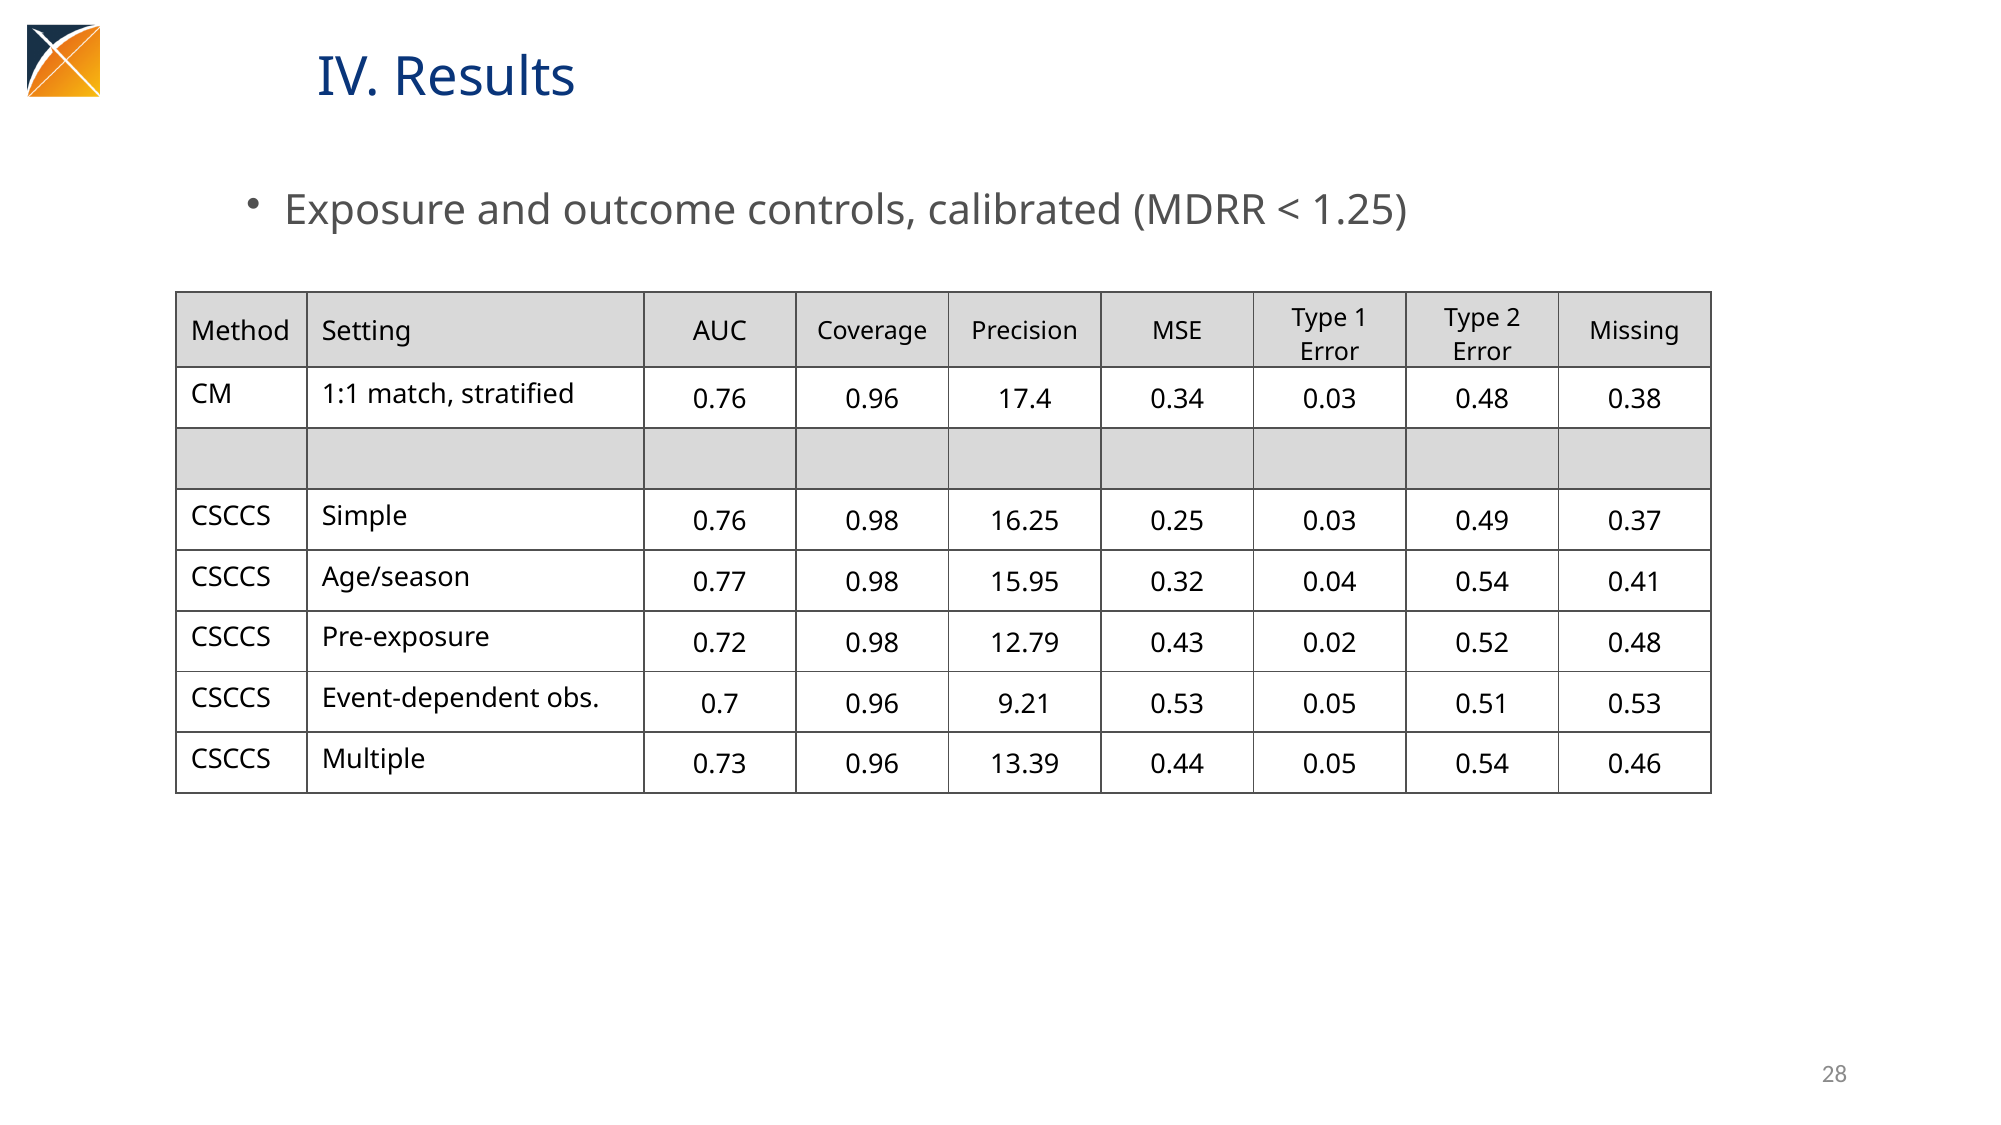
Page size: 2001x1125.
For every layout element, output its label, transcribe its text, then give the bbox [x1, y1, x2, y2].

table_cell 0.32 [1102, 551, 1253, 610]
table_cell 0.54 [1407, 733, 1558, 792]
table_cell 15.95 [949, 551, 1100, 610]
text_box IV. Results [317, 41, 1683, 110]
table_cell [1102, 429, 1253, 488]
table_cell 0.03 [1254, 490, 1405, 549]
table_cell 0.98 [797, 551, 948, 610]
table_cell 16.25 [949, 490, 1100, 549]
table_cell Event-dependent obs. [308, 672, 643, 731]
table_cell 0.76 [645, 368, 795, 427]
table_cell Multiple [308, 733, 643, 792]
table_cell 0.53 [1559, 672, 1710, 731]
table_cell CSCCS [177, 612, 306, 671]
table_cell 0.51 [1407, 672, 1558, 731]
table_cell Age/season [308, 551, 643, 610]
table_cell 0.04 [1254, 551, 1405, 610]
table_cell 12.79 [949, 612, 1100, 671]
table_header AUC [645, 293, 795, 366]
table_cell [1559, 429, 1710, 488]
table_cell 9.21 [949, 672, 1100, 731]
table_cell 0.72 [645, 612, 795, 671]
table_cell 0.05 [1254, 733, 1405, 792]
table_cell 0.48 [1559, 612, 1710, 671]
table_cell [308, 429, 643, 488]
picture [27, 24, 100, 97]
table_header Method [177, 293, 306, 366]
table_cell 1:1 match, stratified [308, 368, 643, 427]
table_cell 0.02 [1254, 612, 1405, 671]
table_cell 0.37 [1559, 490, 1710, 549]
table_cell 0.73 [645, 733, 795, 792]
table_cell 0.48 [1407, 368, 1558, 427]
table_cell 0.38 [1559, 368, 1710, 427]
table_cell [797, 429, 948, 488]
table_header Precision [949, 293, 1100, 366]
table_cell 0.53 [1102, 672, 1253, 731]
table_cell 0.7 [645, 672, 795, 731]
table_header Coverage [797, 293, 948, 366]
table_cell CSCCS [177, 672, 306, 731]
table_cell 0.96 [797, 368, 948, 427]
table_cell [1254, 429, 1405, 488]
table_cell 0.34 [1102, 368, 1253, 427]
table_cell 0.43 [1102, 612, 1253, 671]
table_cell CSCCS [177, 551, 306, 610]
table_cell 0.41 [1559, 551, 1710, 610]
table_header Type 1 Error [1254, 293, 1405, 366]
slide_number 28 [1412, 1042, 1863, 1103]
table_cell Pre-exposure [308, 612, 643, 671]
table_cell 0.77 [645, 551, 795, 610]
table_cell 0.52 [1407, 612, 1558, 671]
table_cell 13.39 [949, 733, 1100, 792]
table_cell 0.96 [797, 672, 948, 731]
text_box Exposure and outcome controls, calibrated (MDRR < 1.25) [246, 183, 1612, 261]
table_cell [1407, 429, 1558, 488]
table_cell 0.98 [797, 612, 948, 671]
table_header Type 2 Error [1407, 293, 1558, 366]
table_cell CSCCS [177, 490, 306, 549]
table_header Missing [1559, 293, 1710, 366]
table_cell 0.76 [645, 490, 795, 549]
table_cell [177, 429, 306, 488]
table_cell 0.25 [1102, 490, 1253, 549]
table_cell 0.98 [797, 490, 948, 549]
table_cell 0.54 [1407, 551, 1558, 610]
table_cell 0.96 [797, 733, 948, 792]
table_cell 0.49 [1407, 490, 1558, 549]
table_cell 17.4 [949, 368, 1100, 427]
table_cell 0.46 [1559, 733, 1710, 792]
table_cell [645, 429, 795, 488]
table_cell [949, 429, 1100, 488]
table_cell 0.03 [1254, 368, 1405, 427]
table_header MSE [1102, 293, 1253, 366]
table_cell Simple [308, 490, 643, 549]
table_cell 0.05 [1254, 672, 1405, 731]
table_cell CSCCS [177, 733, 306, 792]
table_header Setting [308, 293, 643, 366]
table_cell CM [177, 368, 306, 427]
table_cell 0.44 [1102, 733, 1253, 792]
